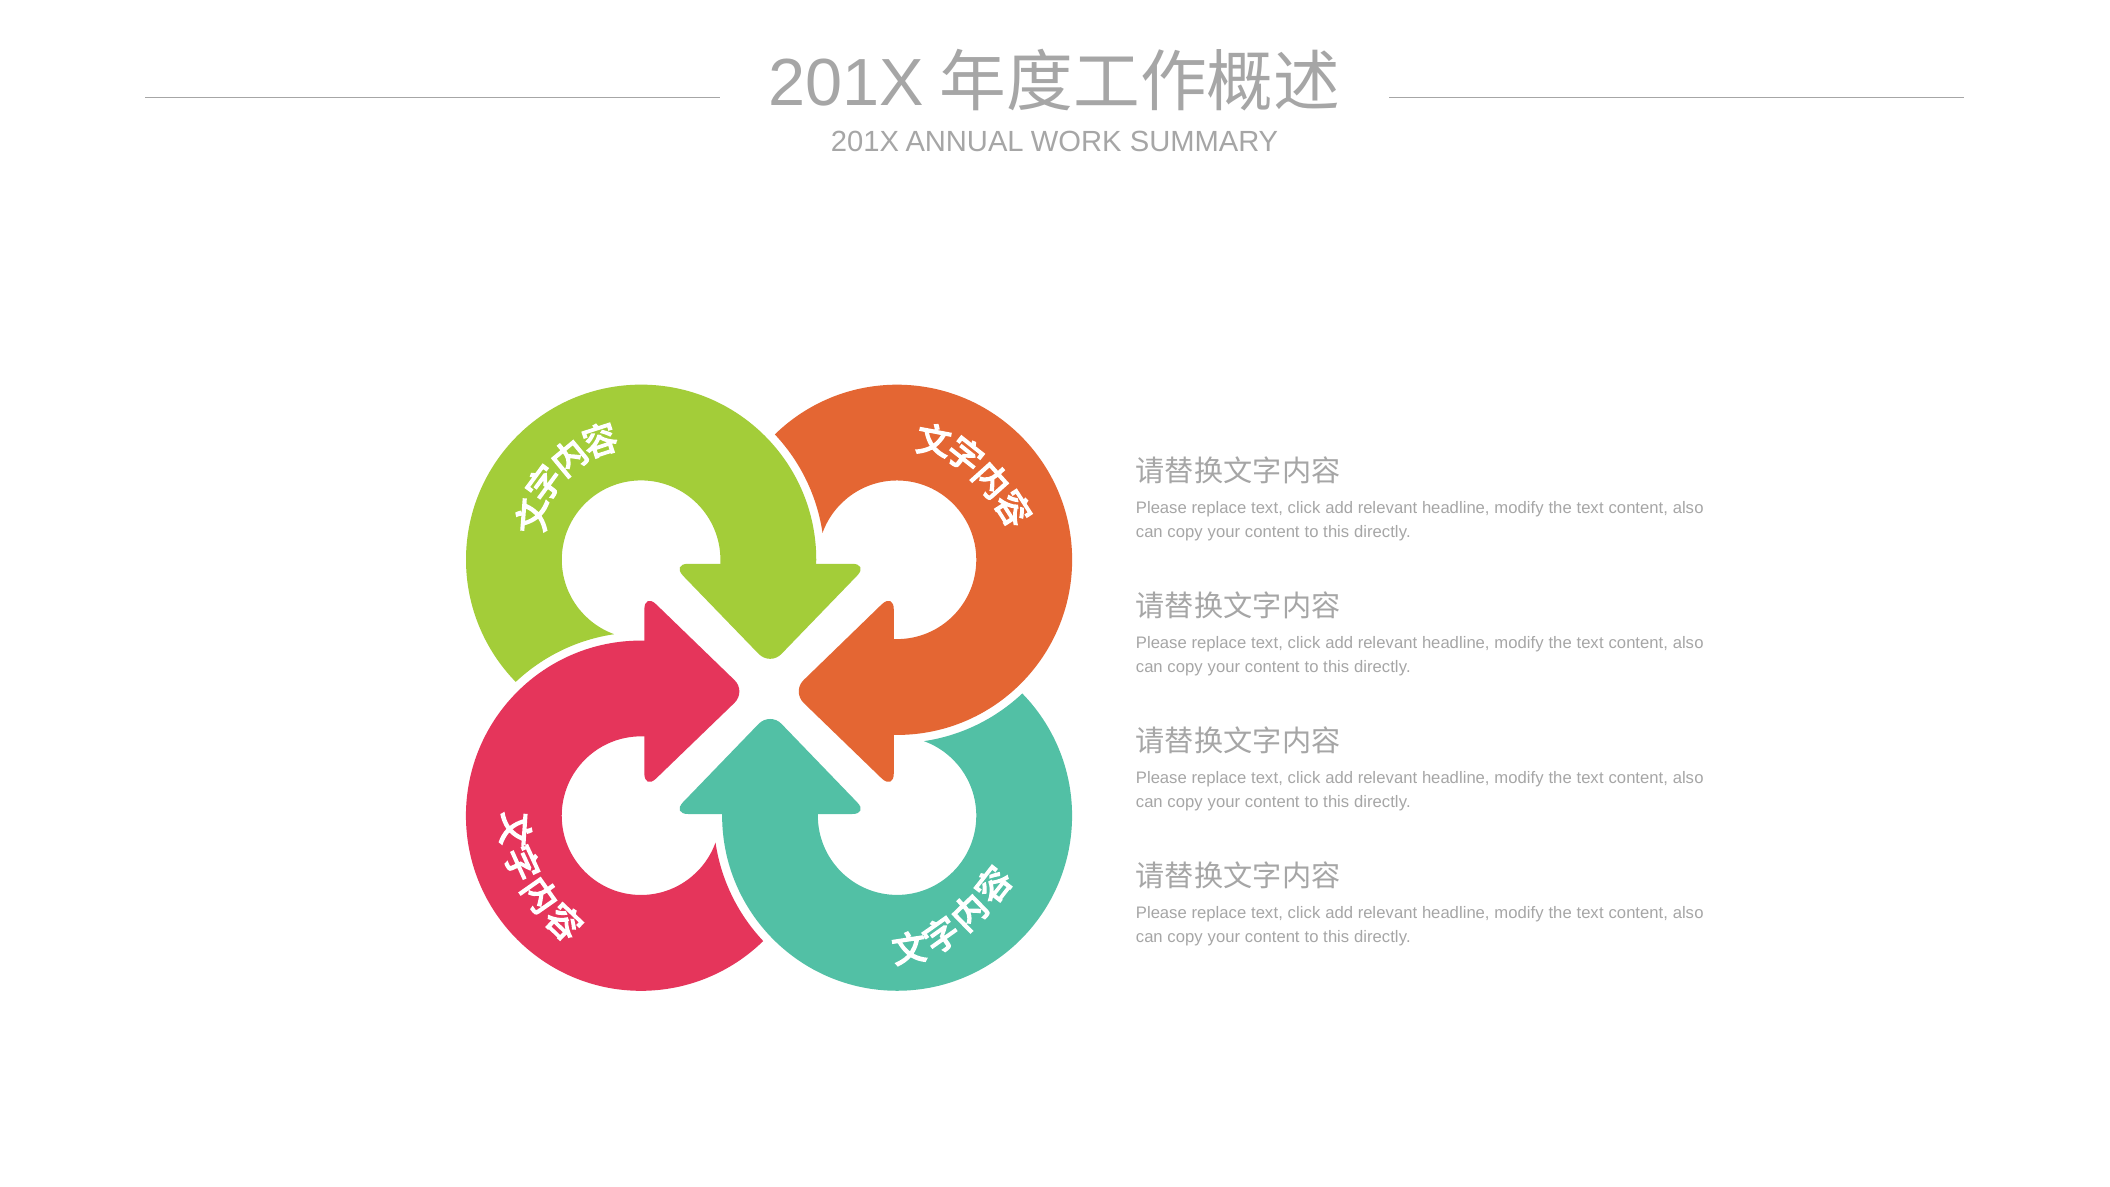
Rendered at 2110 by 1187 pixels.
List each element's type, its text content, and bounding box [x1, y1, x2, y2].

text_box 201X年度工作概述 [730, 38, 1379, 96]
text_box 201X年度工作概述 [730, 98, 1379, 119]
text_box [1135, 444, 1728, 539]
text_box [1135, 715, 1728, 810]
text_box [465, 384, 1073, 991]
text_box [1135, 580, 1728, 674]
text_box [1135, 850, 1728, 945]
text_box 201X ANNUAL WORK SUMMARY [824, 122, 1285, 158]
